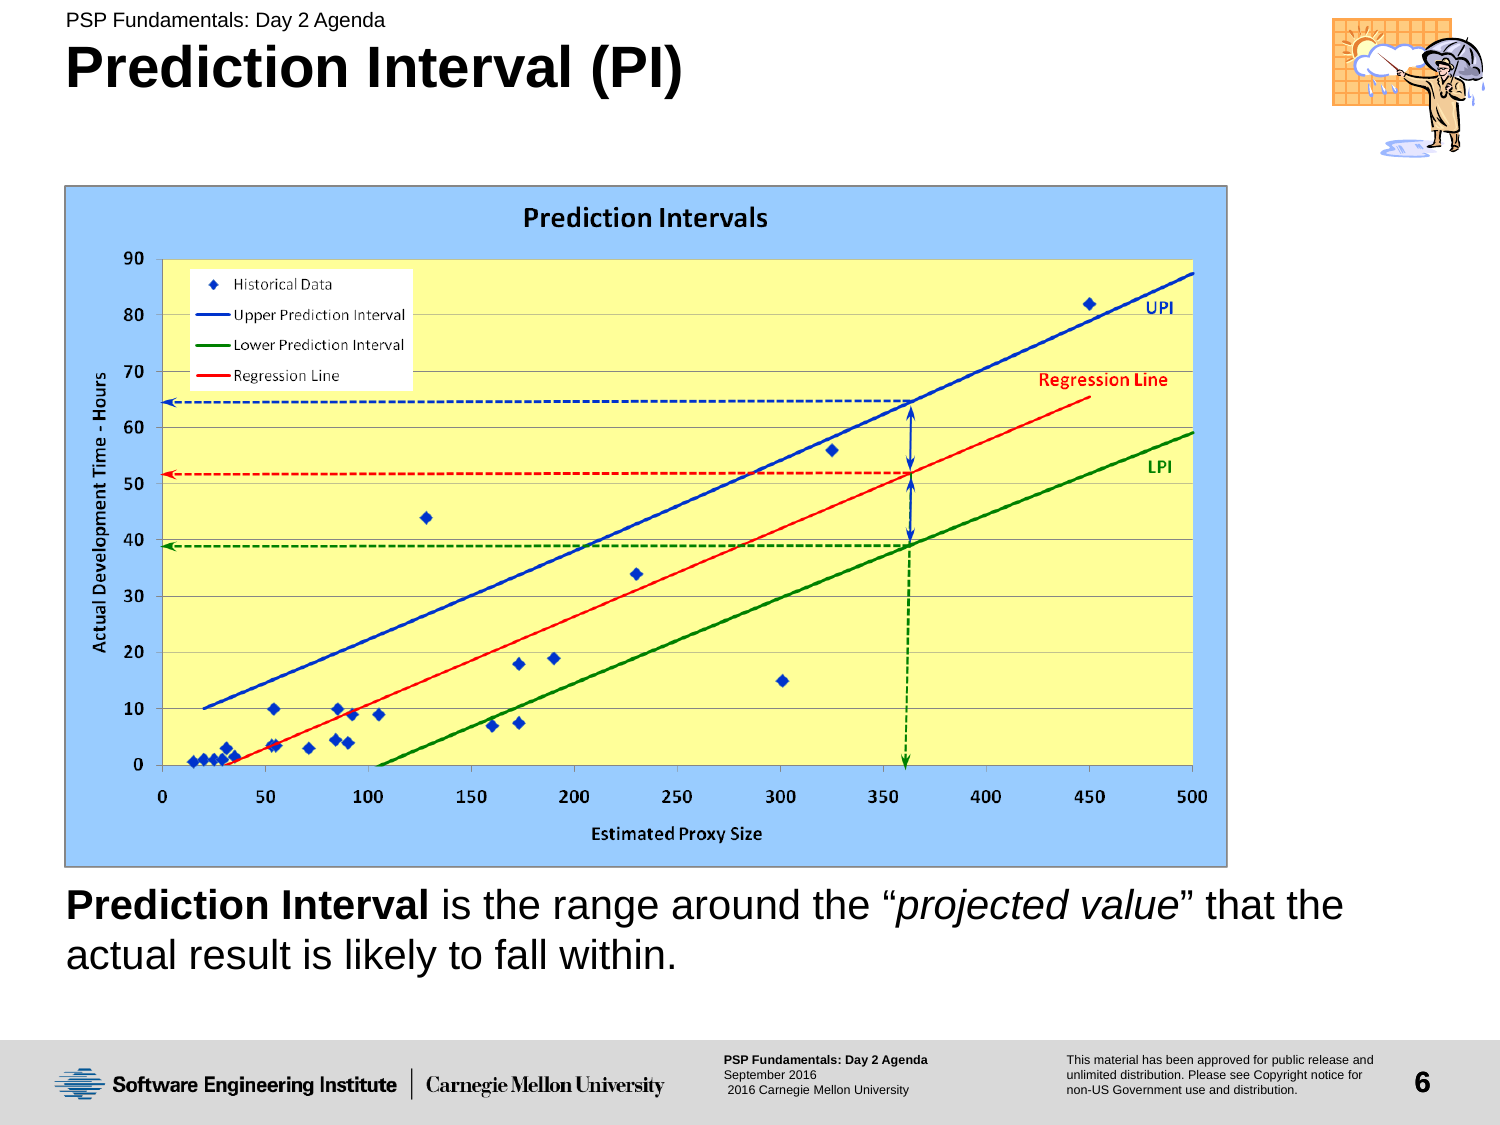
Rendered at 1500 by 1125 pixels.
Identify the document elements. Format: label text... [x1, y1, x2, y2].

list Prediction Interval is the range around the “projected value” that the actual result is likely to fall within. [65, 177, 1431, 1000]
picture [1332, 16, 1488, 160]
picture [46, 1061, 673, 1104]
picture [63, 184, 1228, 869]
title Prediction Interval (PI) [65, 37, 1332, 148]
